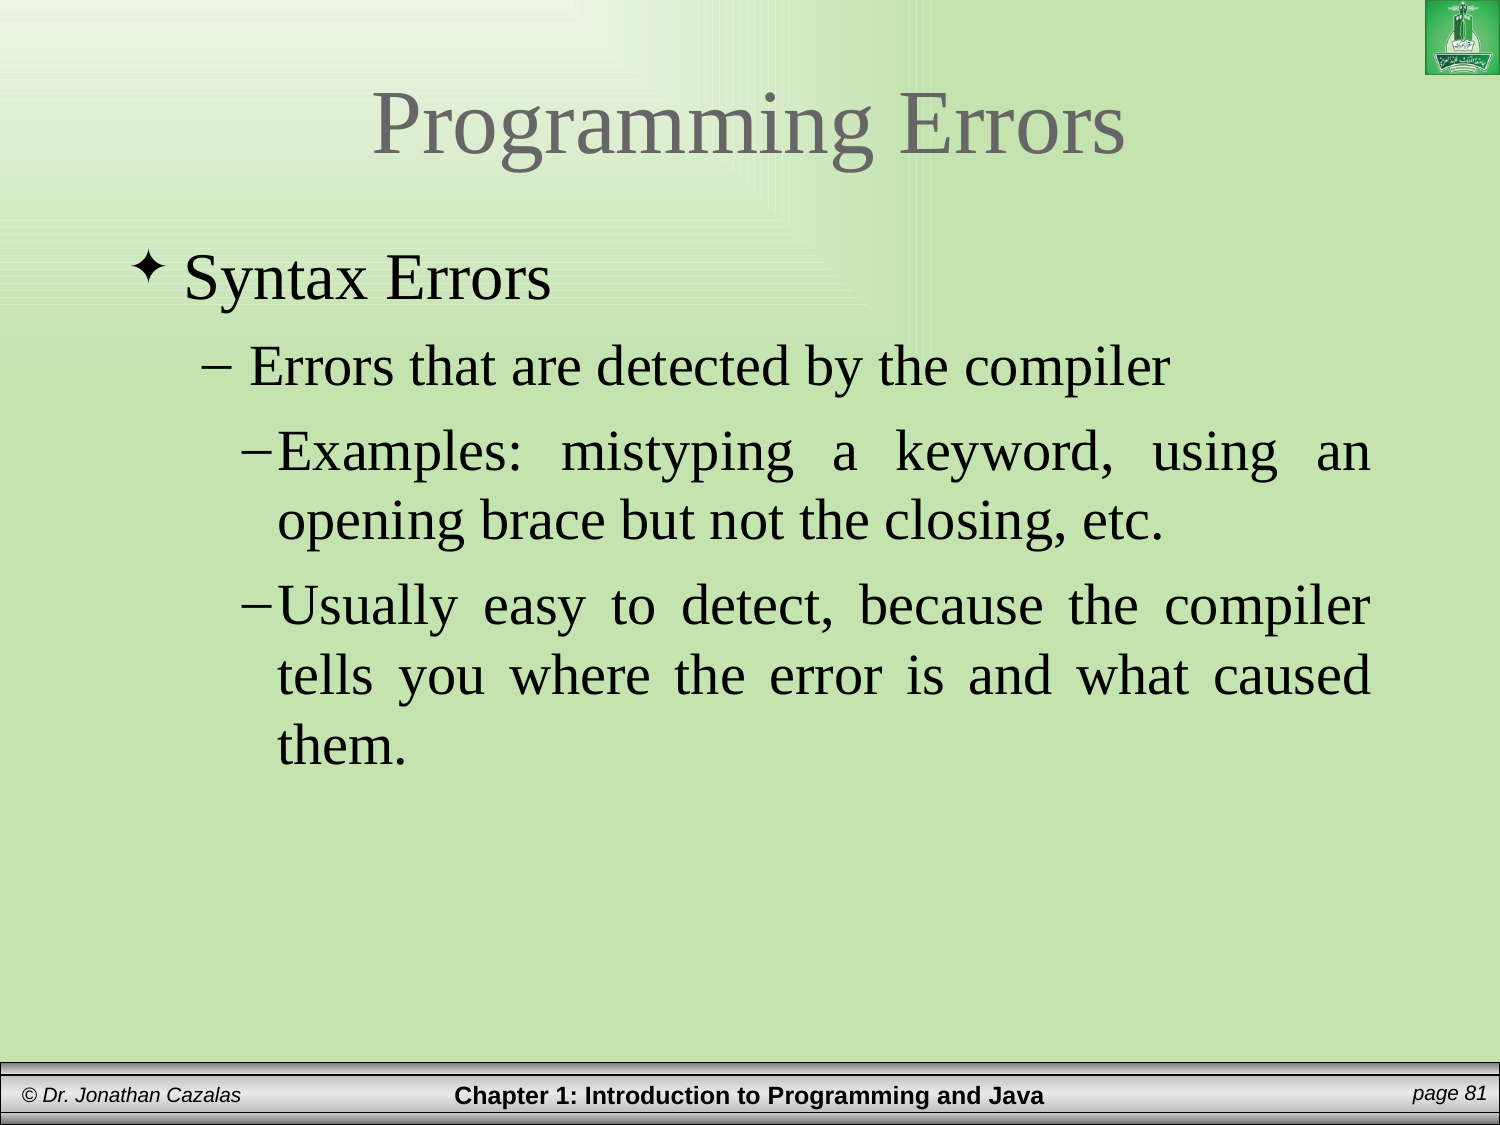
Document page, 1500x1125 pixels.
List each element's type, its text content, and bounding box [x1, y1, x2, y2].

text_box Syntax Errors Errors that are detected by the compiler Examples: mistyping a keyword, using an opening brace but not the closing, etc. Usually easy to detect, because the compiler tells you where the error is and what caused them. [112, 224, 1388, 900]
picture [1425, 0, 1500, 75]
text_box Programming Errors [112, 0, 1388, 224]
